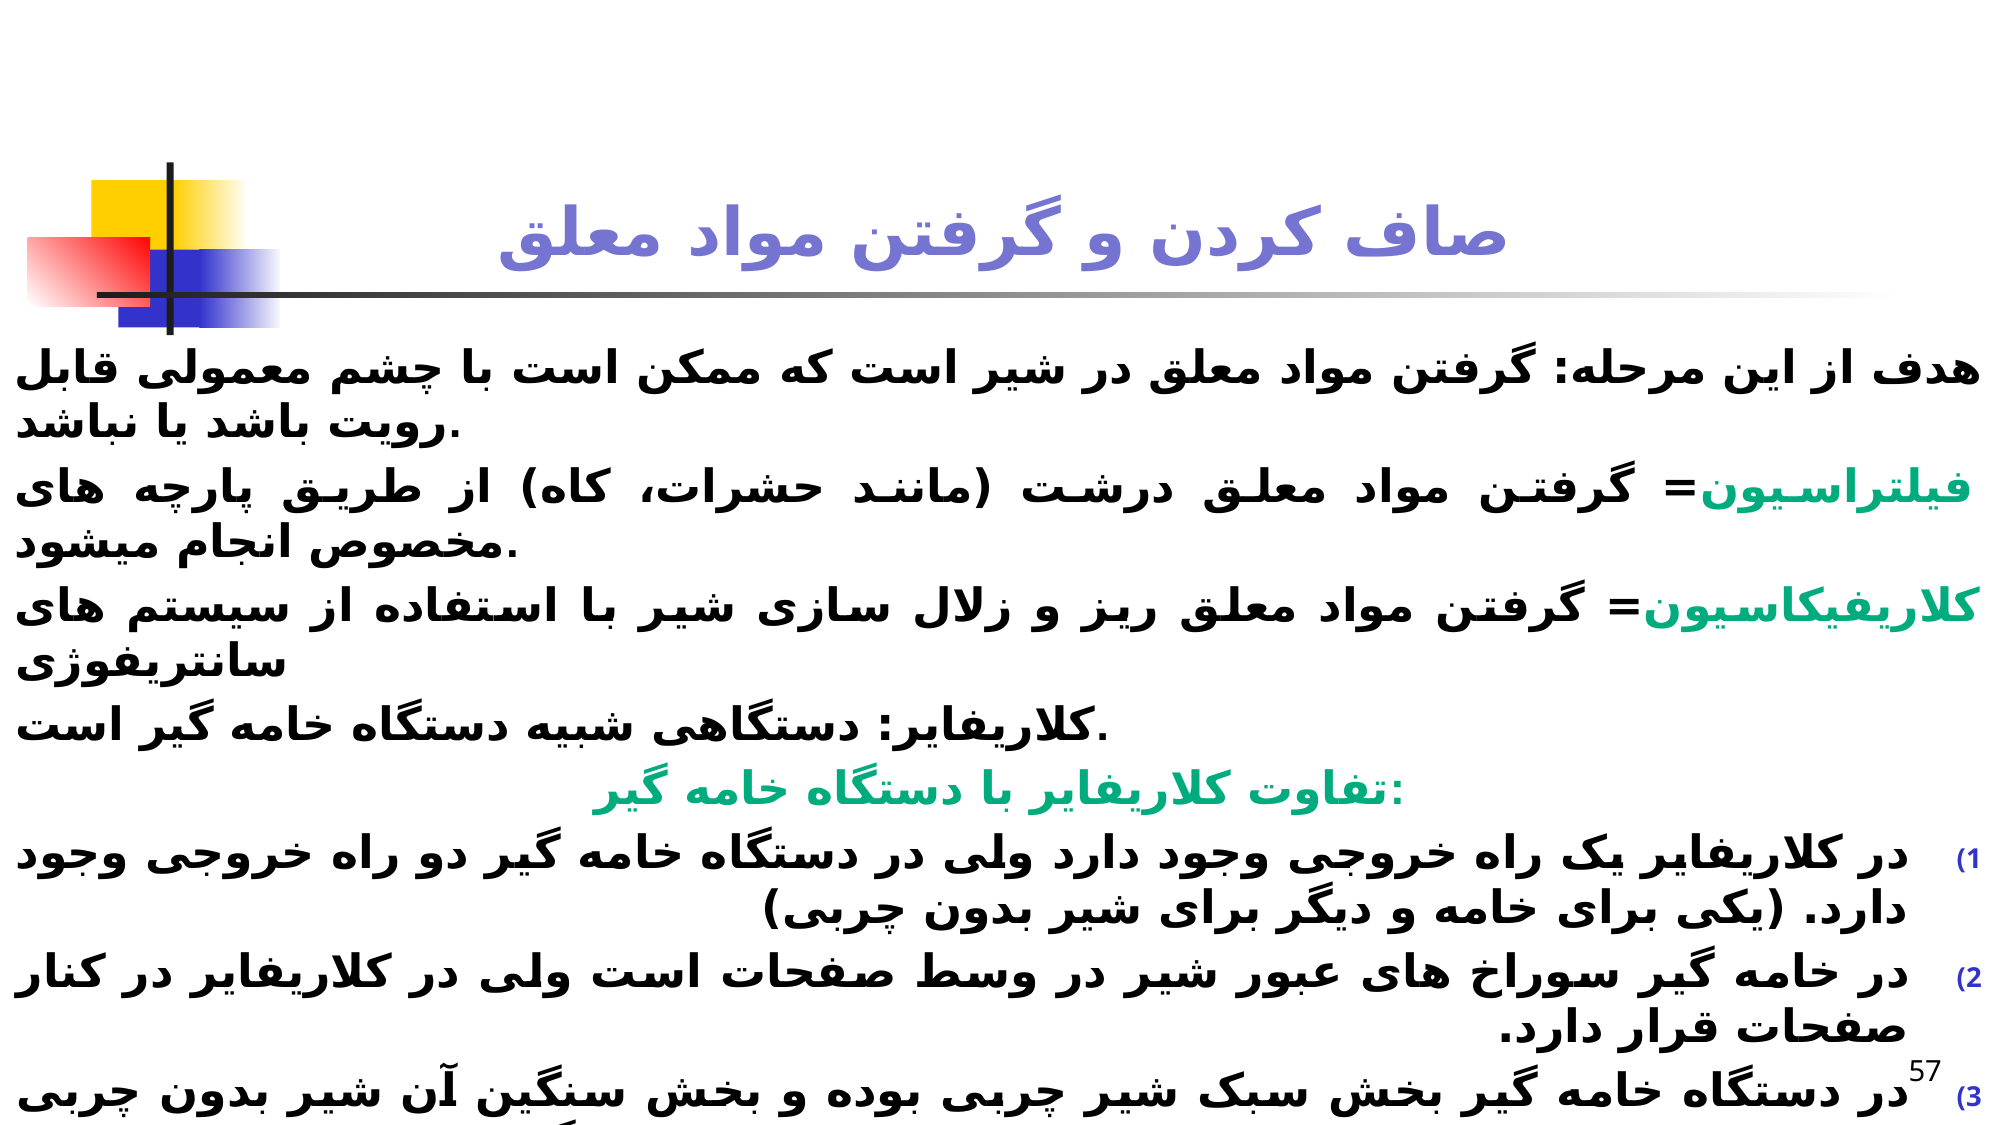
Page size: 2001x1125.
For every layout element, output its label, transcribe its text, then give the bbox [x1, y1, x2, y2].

title صاف کردن و گرفتن مواد معلق [140, 126, 1846, 201]
slide_number 57 [1540, 1080, 1958, 1100]
list هدف از این مرحله: گرفتن مواد معلق در شیر است که ممکن است با چشم معمولی قابل رویت باشد یا نباشد. فیلتراسیون= گرفتن مواد معلق درشت (مانند حشرات، کاه) از طریق پارچه های مخصوص انجام میشود. کلاریفیکاسیون= گرفتن مواد معلق ریز و زلال سازی شیر با استفاده از سیستم های سانتریفوژی کلاریفایر: دستگاهی شبیه دستگاه خامه گیر است. تفاوت کلاریفایر با دستگاه خامه گیر: در کلاریفایر یک راه خروجی وجود دارد ولی در دستگاه خامه گیر دو راه خروجی وجود دارد. (یکی برای خامه و دیگر برای شیر بدون چربی) در خامه گیر سوراخ های عبور شیر در وسط صفحات است ولی در کلاریفایر در کنار صفحات قرار دارد. در دستگاه خامه گیر بخش سبک شیر چربی بوده و بخش سنگین آن شیر بدون چربی است ولی در کلاریفایر بخش سبک شیر خام بوده و بخش سنگین مواد معلق است. [0, 201, 2000, 1080]
